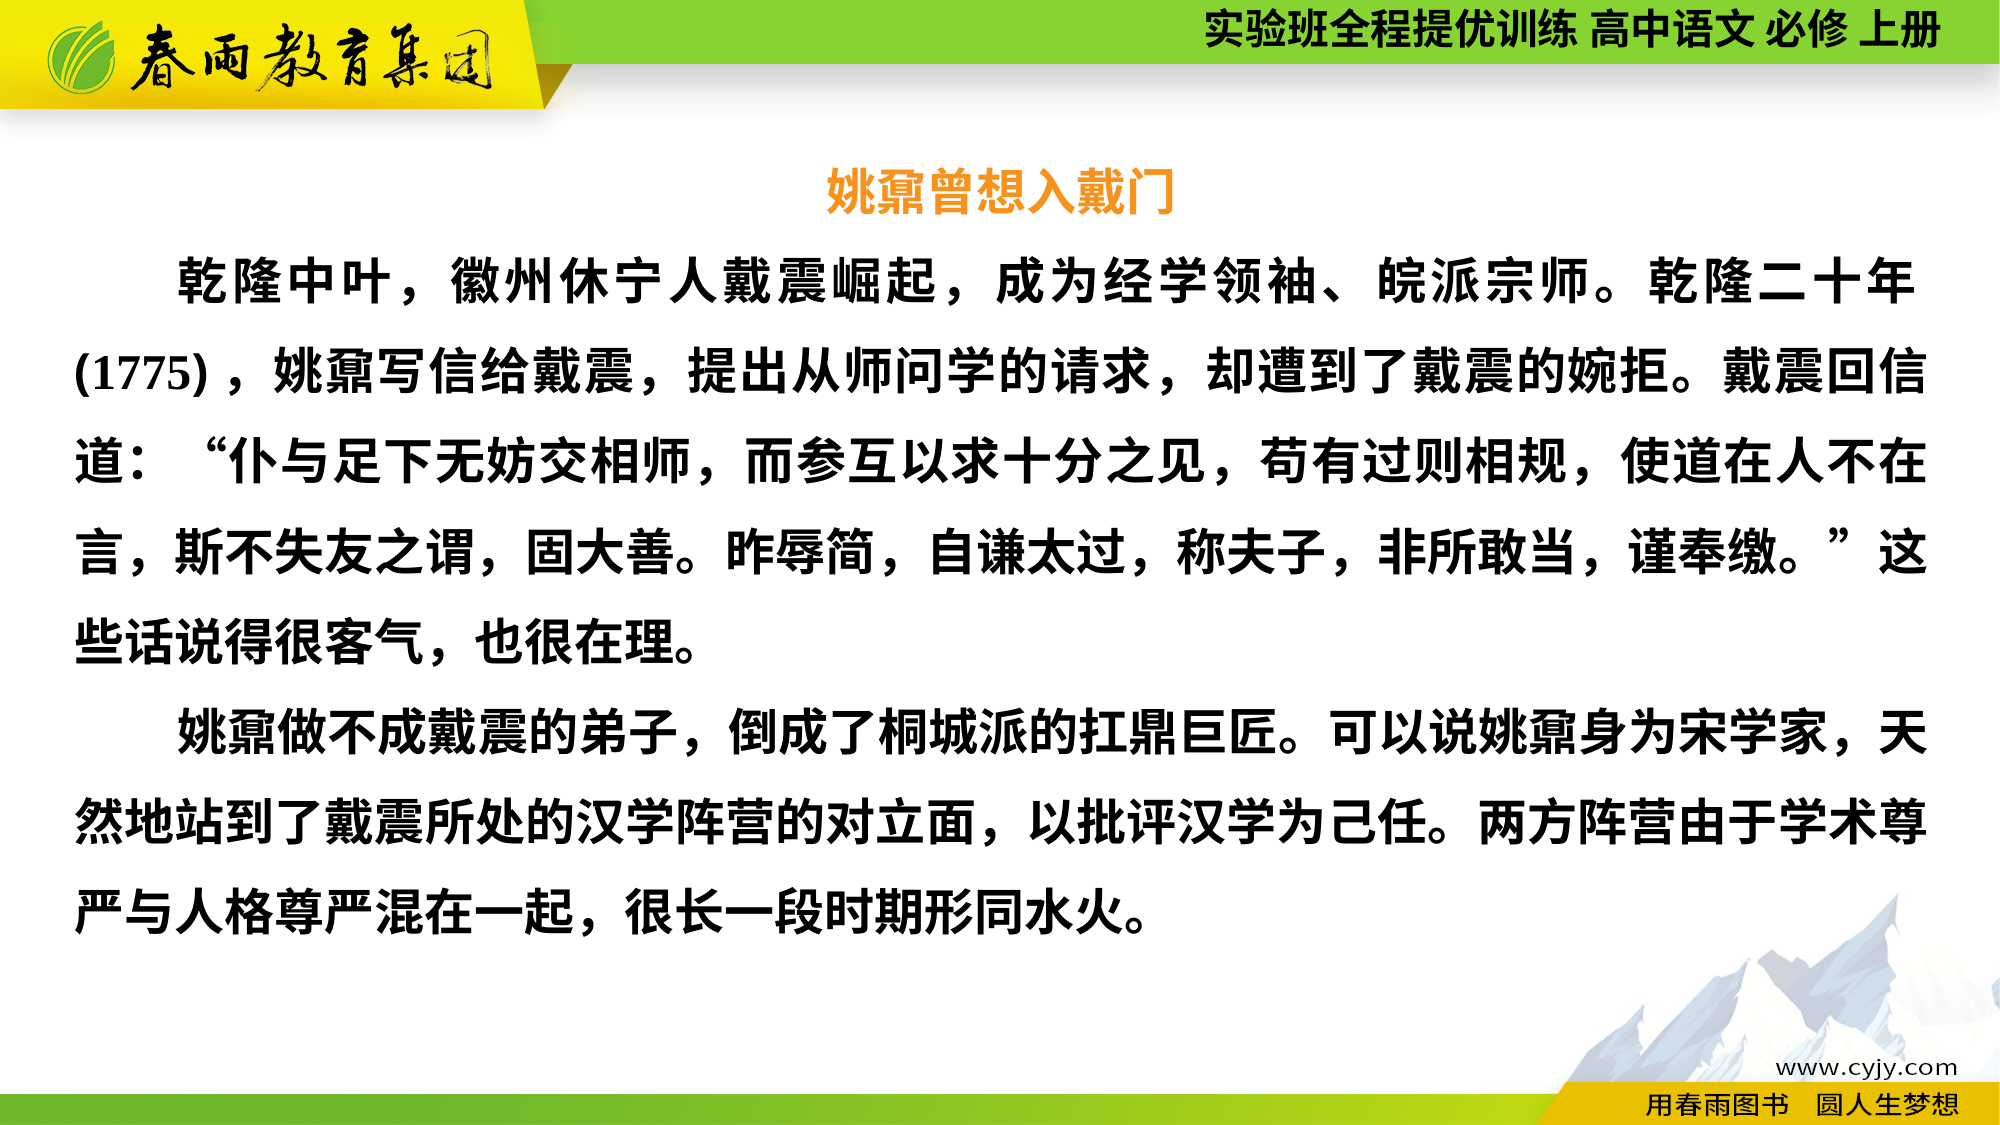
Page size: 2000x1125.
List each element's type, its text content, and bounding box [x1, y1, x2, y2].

list 姚鼐曾想入戴门 乾隆中叶，徽州休宁人戴震崛起，成为经学领袖、皖派宗师。乾隆二十年(1775)，姚鼐写信给戴震，提出从师问学的请求，却遭到了戴震的婉拒。戴震回信道：“仆与足下无妨交相师，而参互以求十分之见，苟有过则相规，使道在人不在言，斯不失友之谓，固大善。昨辱简，自谦太过，称夫子，非所敢当，谨奉缴。”这些话说得很客气，也很在理。 姚鼐做不成戴震的弟子，倒成了桐城派的扛鼎巨匠。可以说姚鼐身为宋学家，天然地站到了戴震所处的汉学阵营的对立面，以批评汉学为己任。两方阵营由于学术尊严与人格尊严混在一起，很长一段时期形同水火。 [59, 122, 1944, 956]
picture [0, 0, 2000, 1125]
